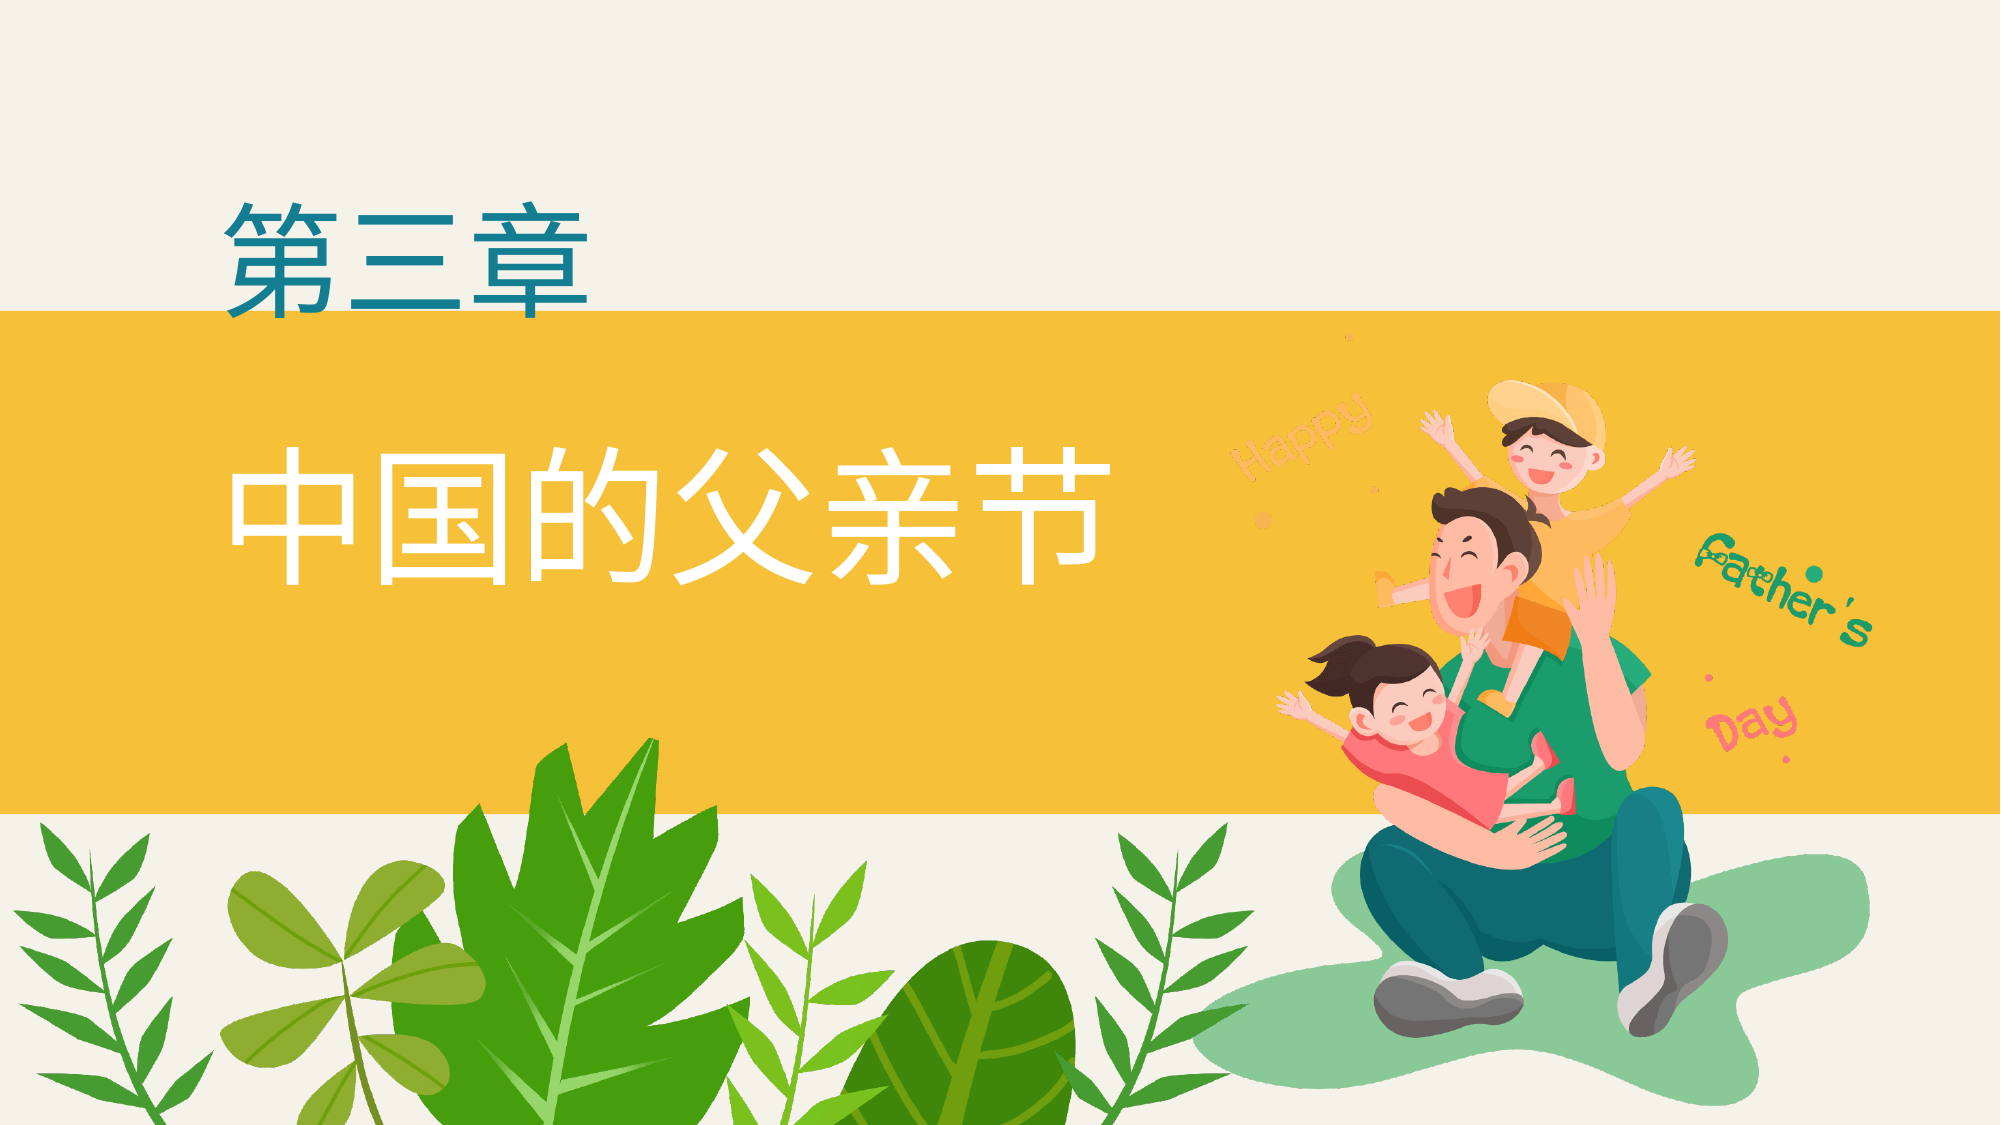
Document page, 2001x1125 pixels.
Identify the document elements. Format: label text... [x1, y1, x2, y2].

text_box 第三章 [203, 176, 766, 341]
picture [906, 259, 2000, 1125]
text_box 中国的父亲节 [203, 416, 906, 612]
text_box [0, 685, 1267, 1125]
